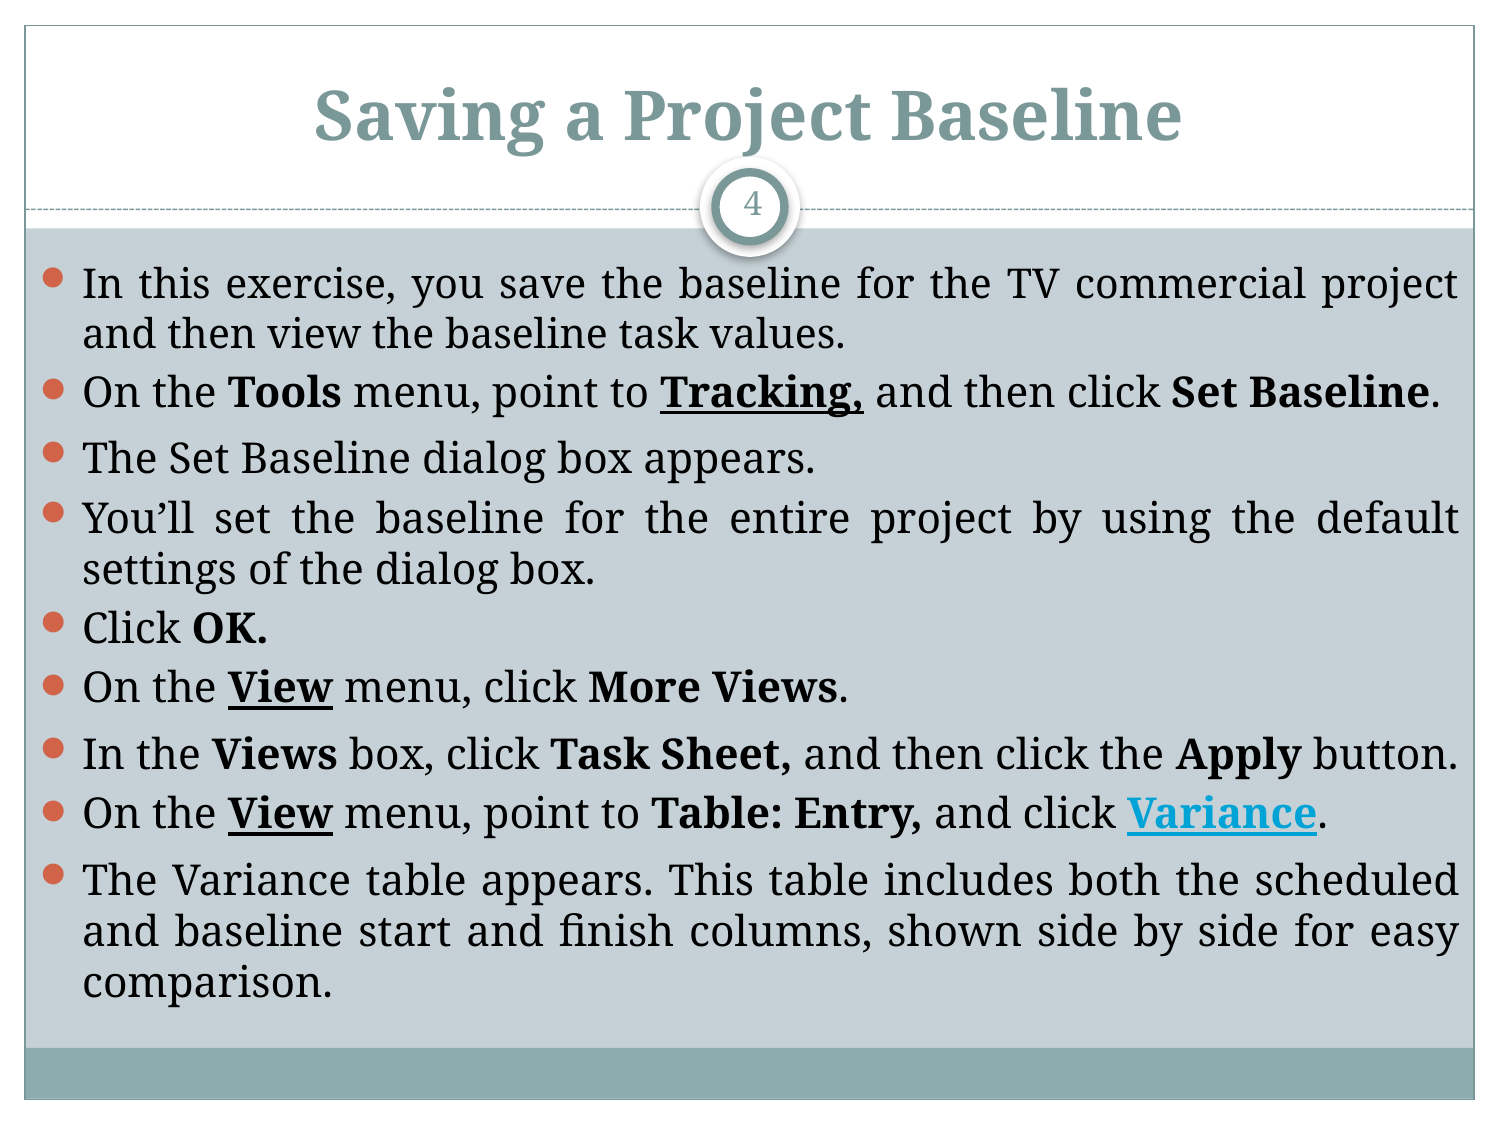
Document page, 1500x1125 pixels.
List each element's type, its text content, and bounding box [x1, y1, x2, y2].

slide_number 4 [715, 168, 791, 241]
title Saving a Project Baseline [49, 37, 1450, 162]
list In this exercise, you save the baseline for the TV commercial project and then view the baseline task values. On the Tools menu, point to Tracking, and then click Set Baseline. The Set Baseline dialog box appears. You’ll set the baseline for the entire project by using the default settings of the dialog box. Click OK. On the View menu, click More Views. In the Views box, click Task Sheet, and then click the Apply button. On the View menu, point to Table: Entry, and click Variance. The Variance table appears. This table includes both the scheduled and baseline start and finish columns, shown side by side for easy comparison. [24, 250, 1475, 1025]
